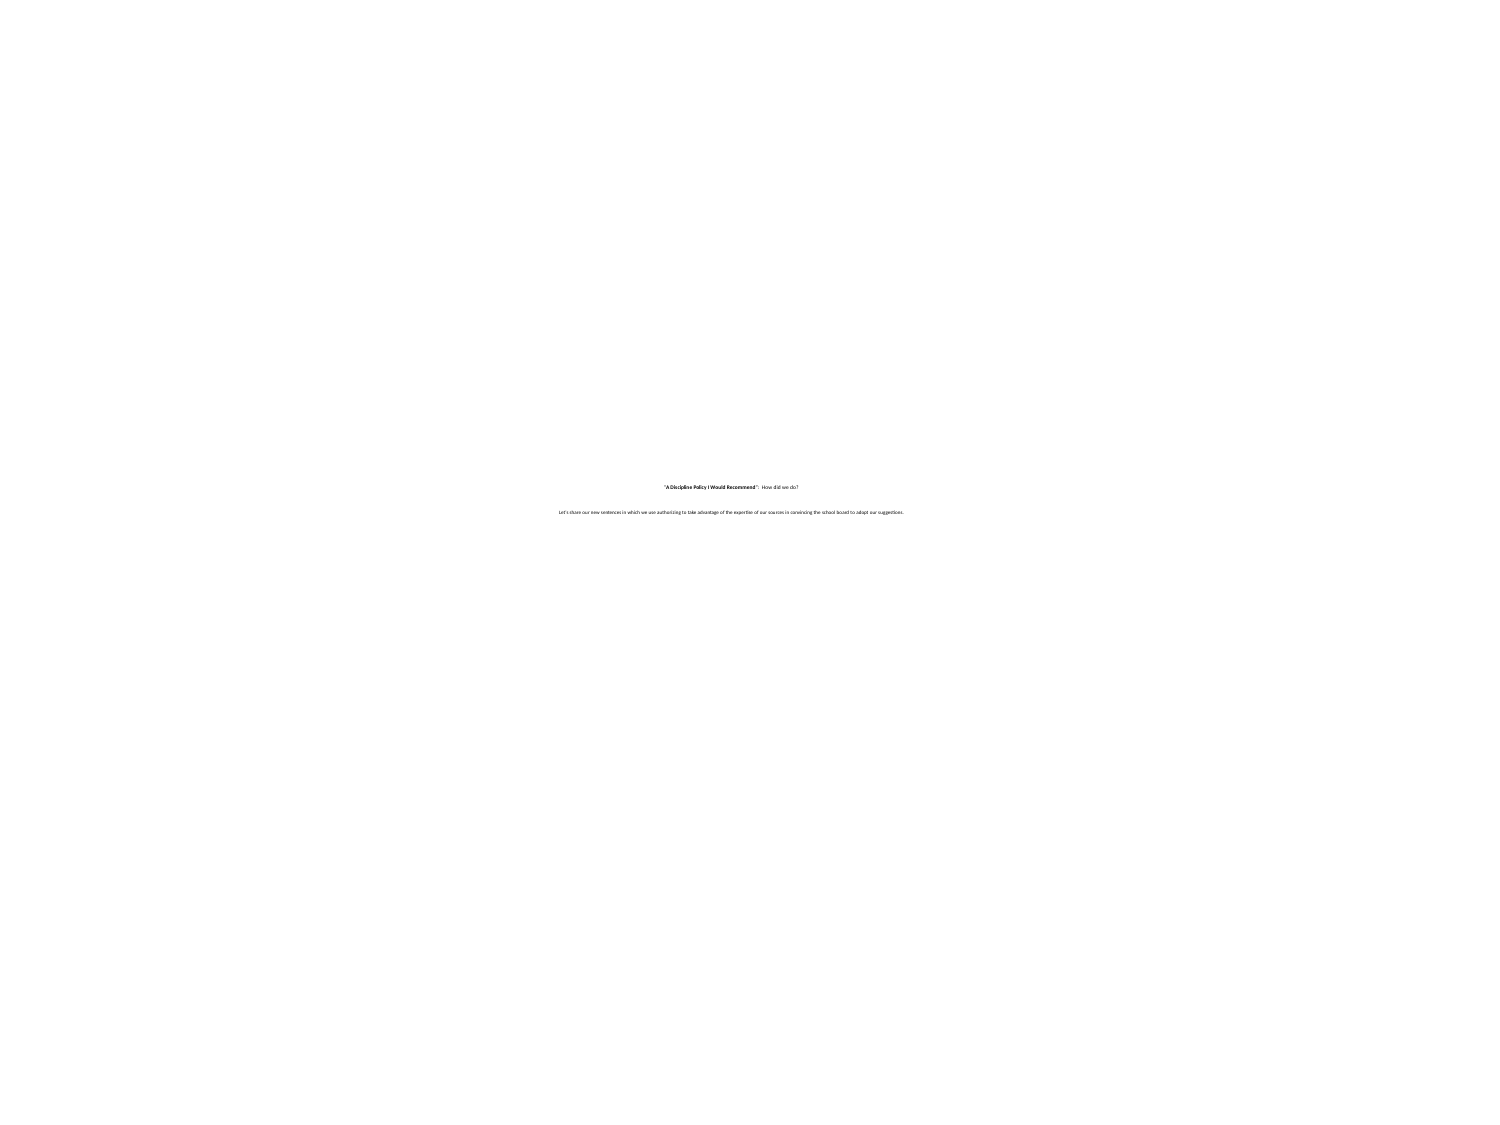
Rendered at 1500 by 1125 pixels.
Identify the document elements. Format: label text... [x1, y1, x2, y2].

title “A Discipline Policy I Would Recommend”: How did we do? Let’s share our new sentences in which we use authorizing to take advantage of the expertise of our sources in convincing the school board to adopt our suggestions. [12, 474, 1450, 525]
